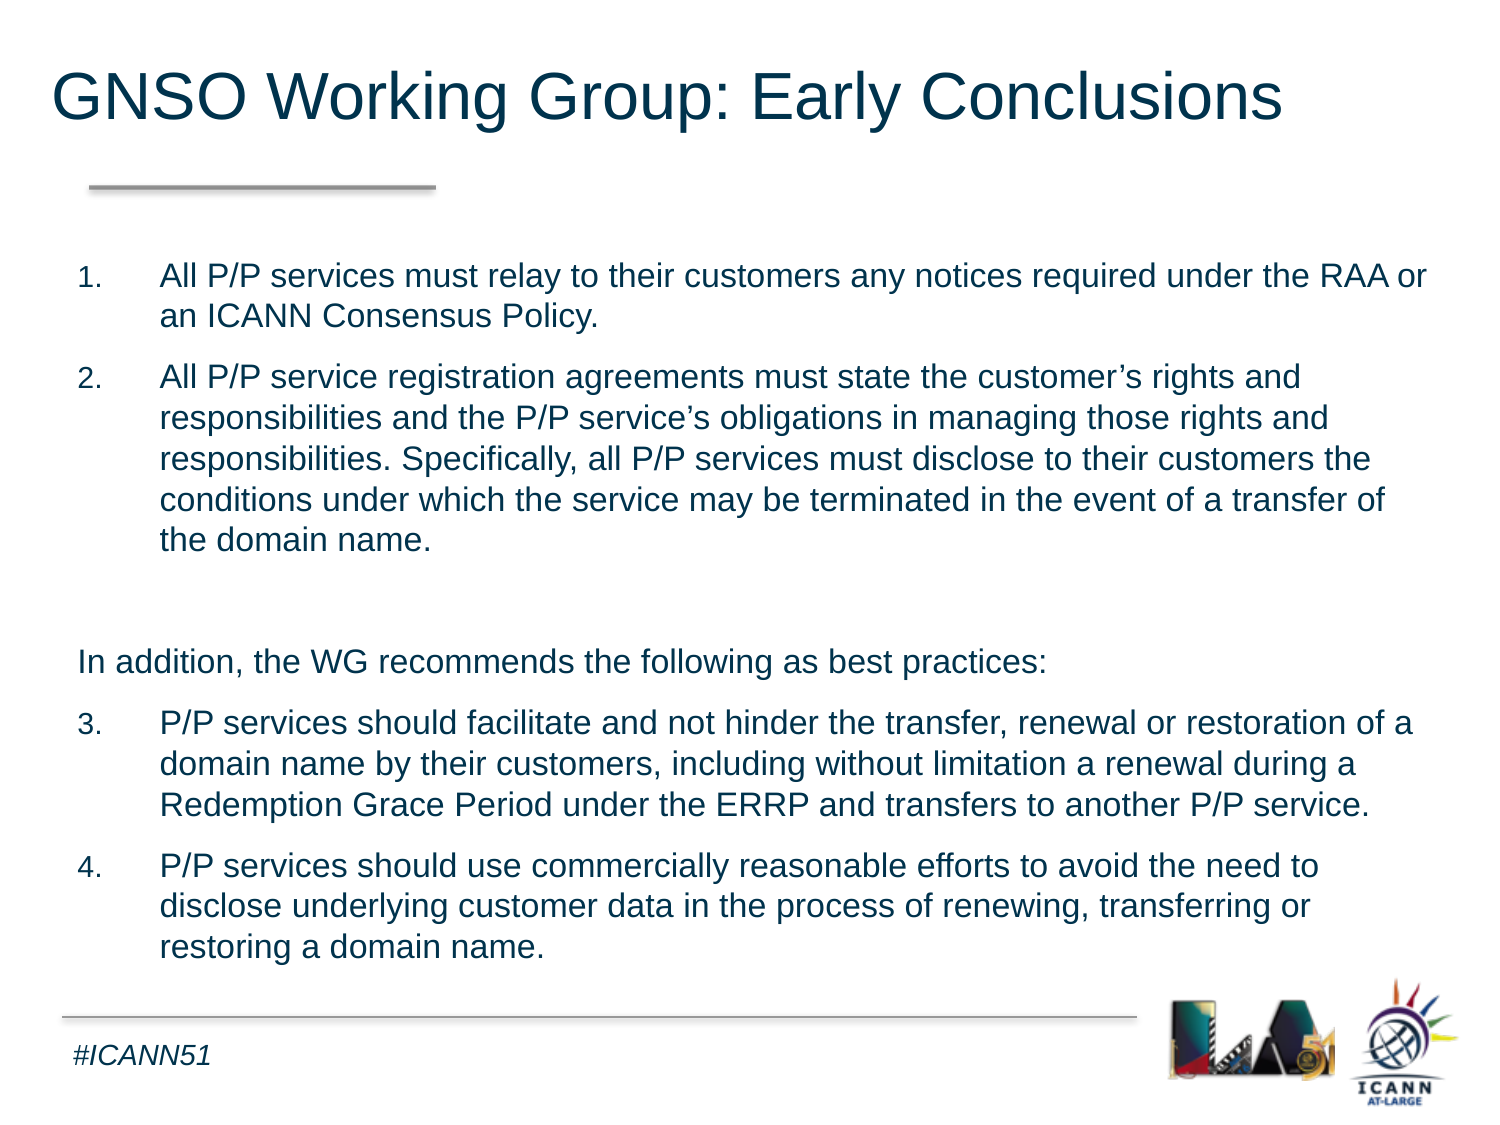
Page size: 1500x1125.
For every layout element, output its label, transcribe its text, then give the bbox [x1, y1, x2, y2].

list GNSO Working Group: Early Conclusions [23, 50, 1450, 150]
picture [1167, 974, 1462, 1110]
list All P/P services must relay to their customers any notices required under the RAA or an ICANN Consensus Policy. All P/P service registration agreements must state the customer’s rights and responsibilities and the P/P service’s obligations in managing those rights and responsibilities. Specifically, all P/P services must disclose to their customers the conditions under which the service may be terminated in the event of a transfer of the domain name. In addition, the WG recommends the following as best practices: P/P services should facilitate and not hinder the transfer, renewal or restoration of a domain name by their customers, including without limitation a renewal during a Redemption Grace Period under the ERRP and transfers to another P/P service. P/P services should use commercially reasonable efforts to avoid the need to disclose underlying customer data in the process of renewing, transferring or restoring a domain name. [50, 249, 1450, 969]
